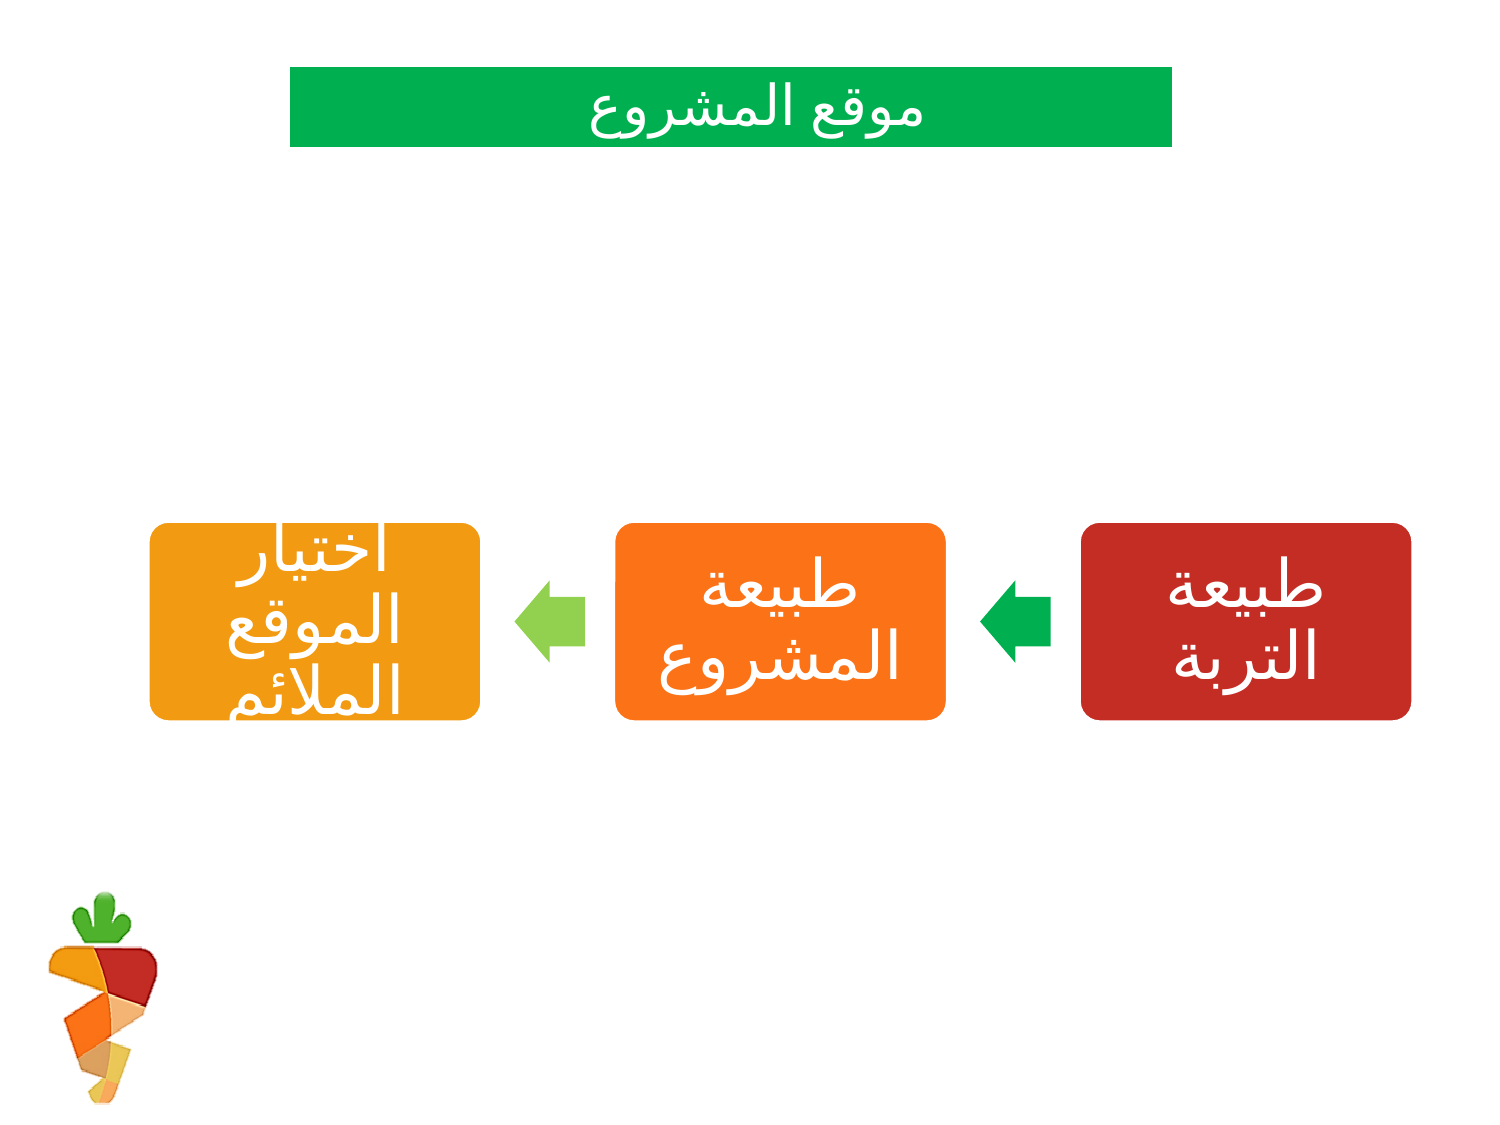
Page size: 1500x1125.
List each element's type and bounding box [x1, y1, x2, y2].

text_box [289, 66, 1173, 149]
text_box [147, 314, 1414, 929]
picture [41, 889, 163, 1105]
